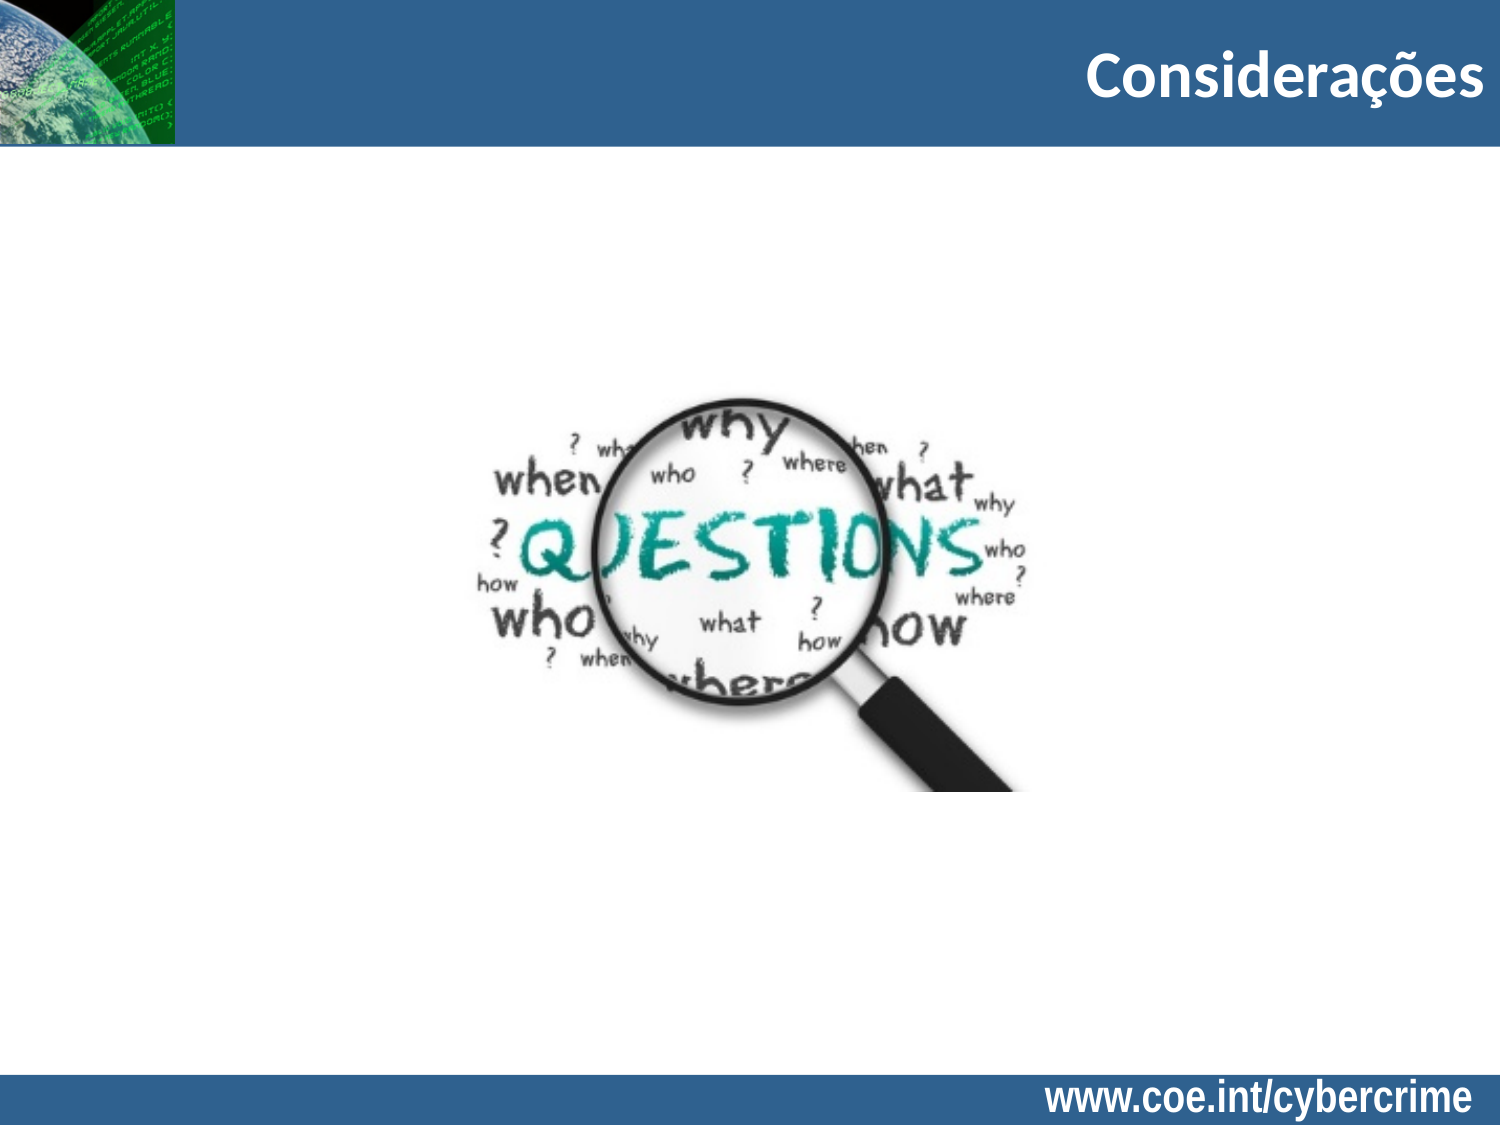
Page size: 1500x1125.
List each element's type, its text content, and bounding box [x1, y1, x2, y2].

text_box Considerações [177, 0, 1500, 149]
picture [443, 332, 1057, 793]
text_box www.coe.int/cybercrime [1030, 1059, 1500, 1125]
picture [0, 0, 175, 144]
text_box [0, 1073, 1030, 1125]
